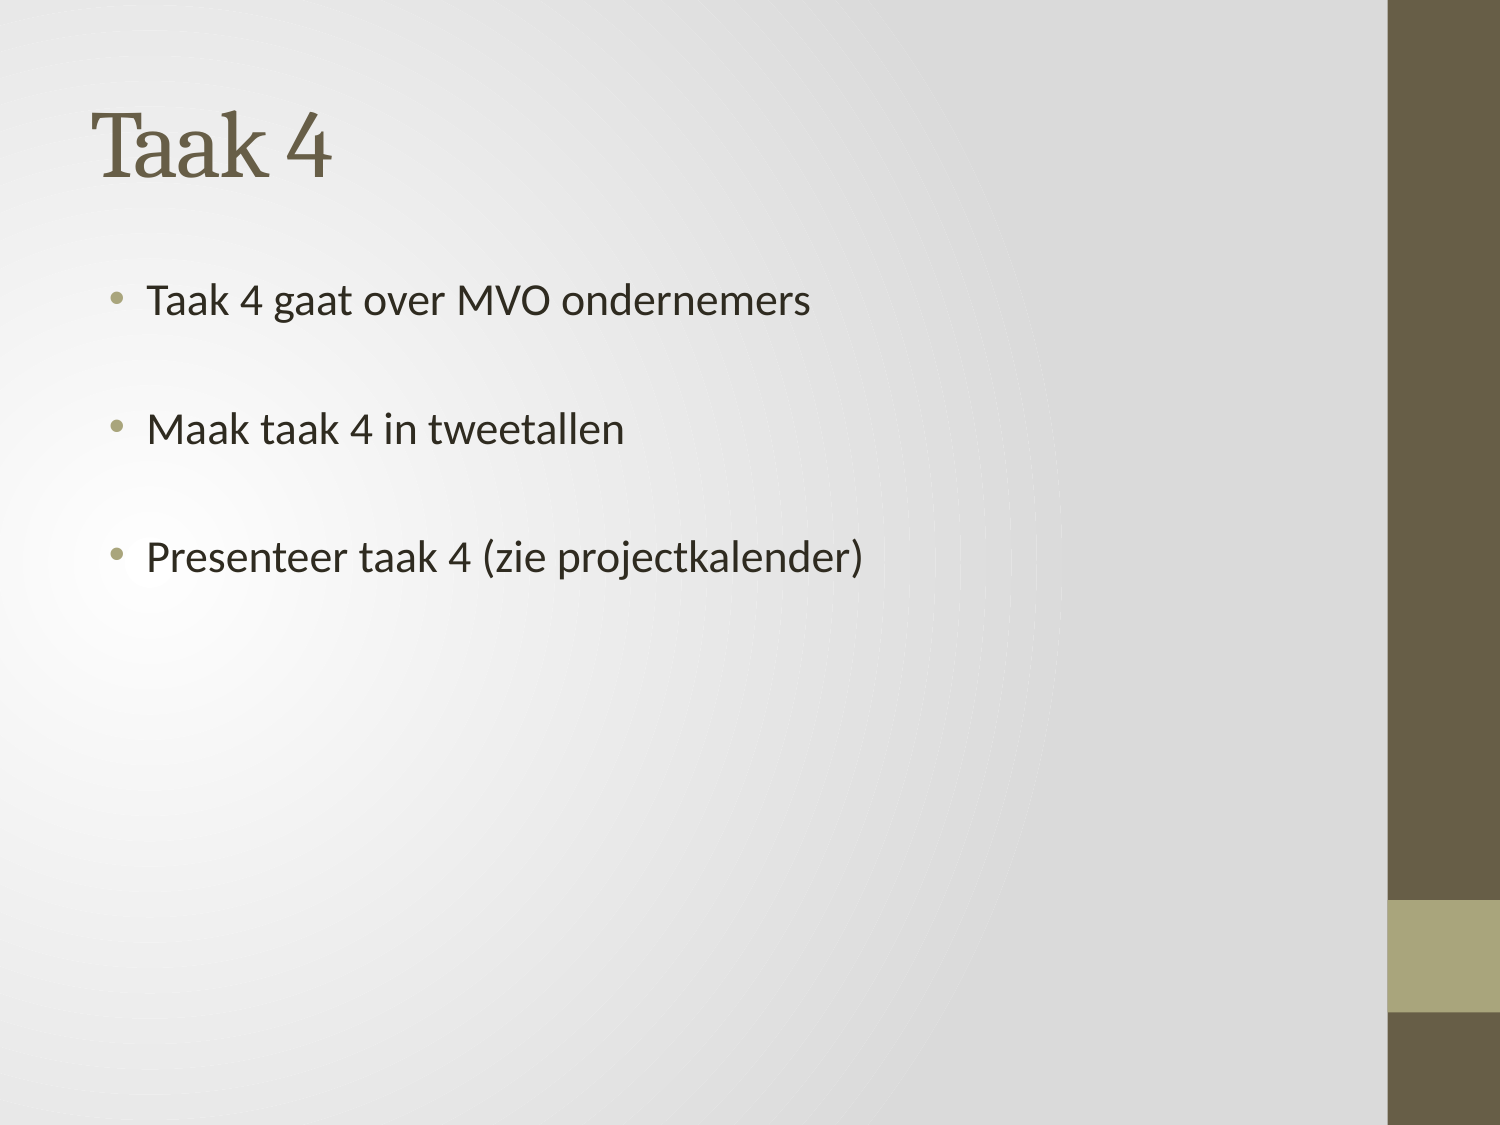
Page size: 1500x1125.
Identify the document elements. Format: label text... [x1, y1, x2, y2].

title Taak 4 [75, 45, 1325, 233]
list Taak 4 gaat over MVO ondernemers Maak taak 4 in tweetallen Presenteer taak 4 (zie projectkalender) [75, 262, 1325, 1050]
